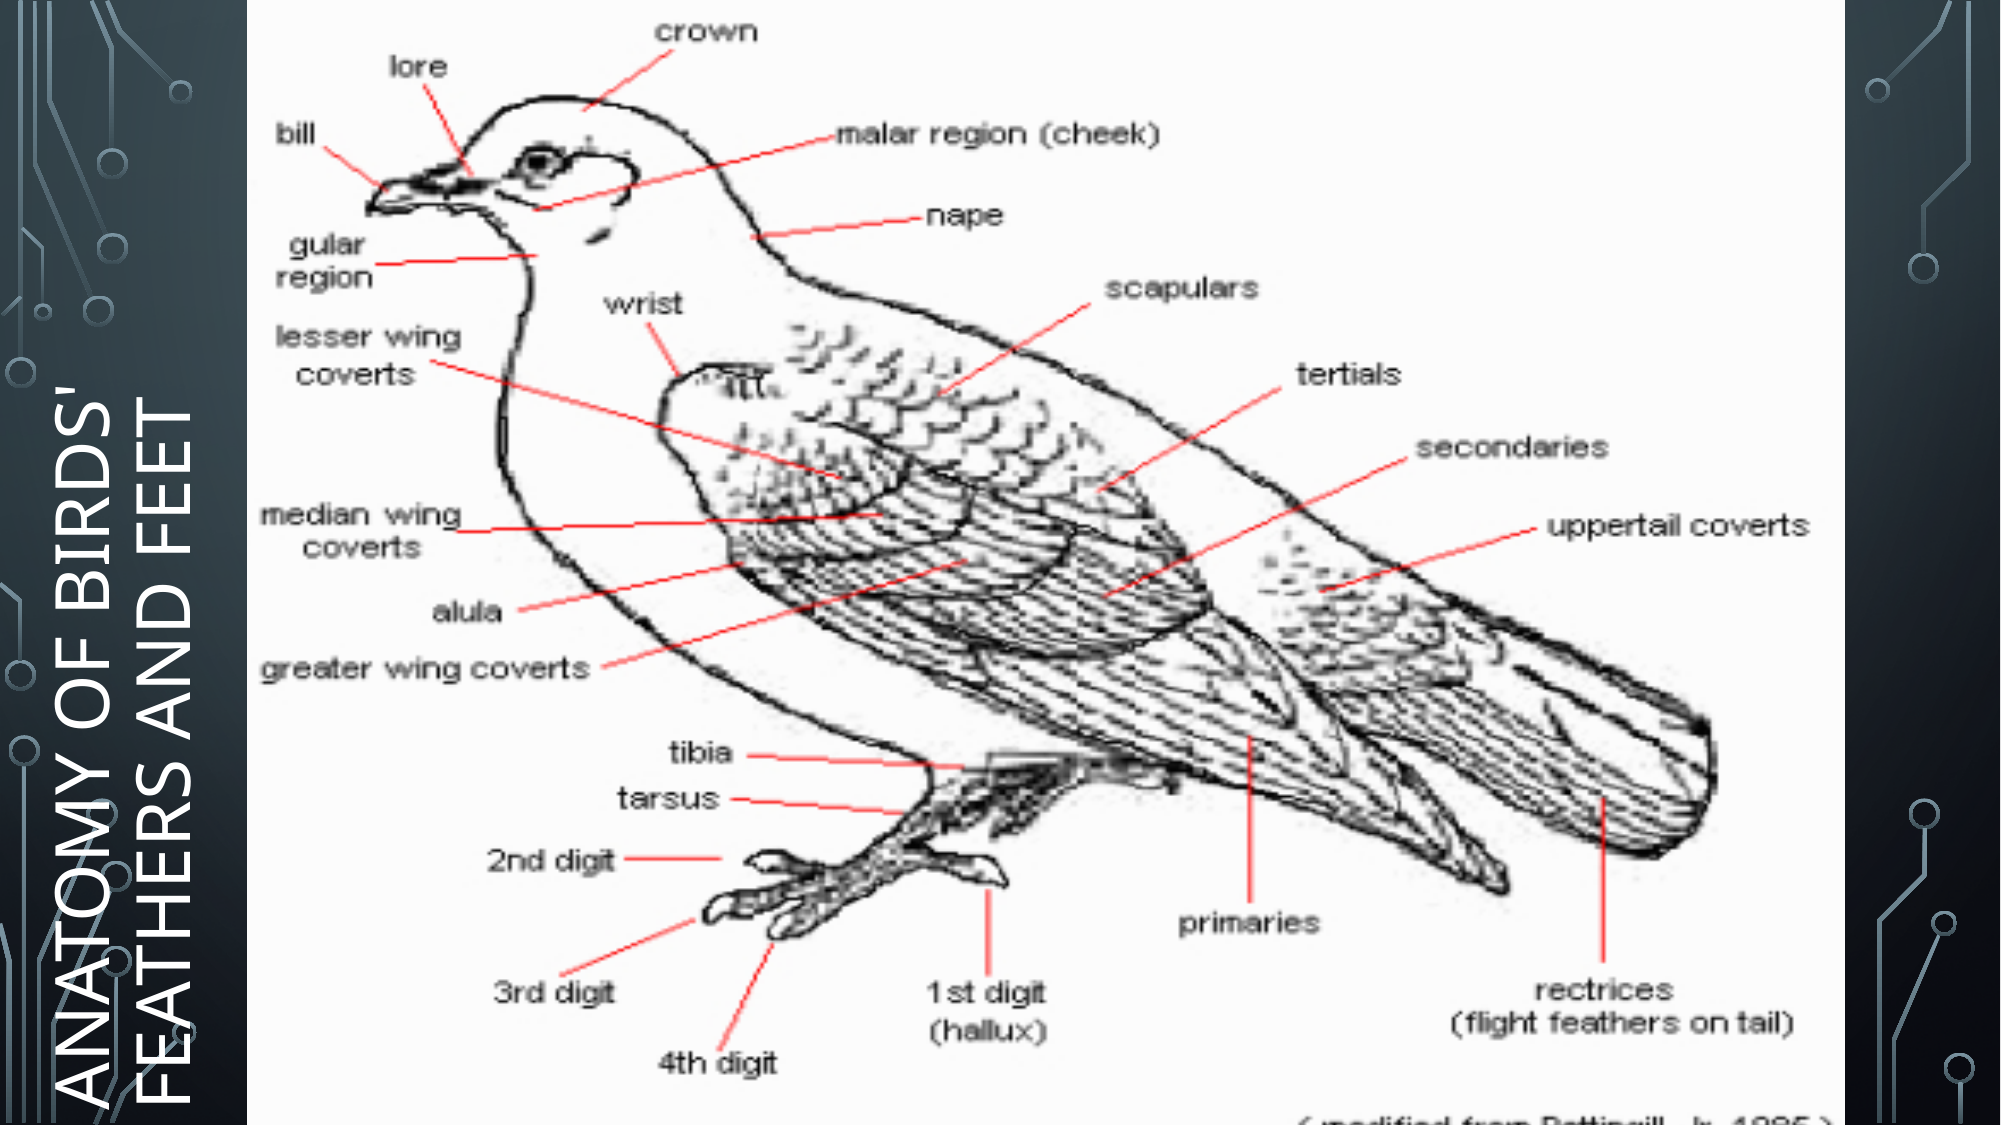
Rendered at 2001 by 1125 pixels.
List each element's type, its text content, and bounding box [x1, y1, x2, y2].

title anatomy of birds' feathers and feet [0, 0, 246, 1125]
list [246, 0, 1845, 1125]
